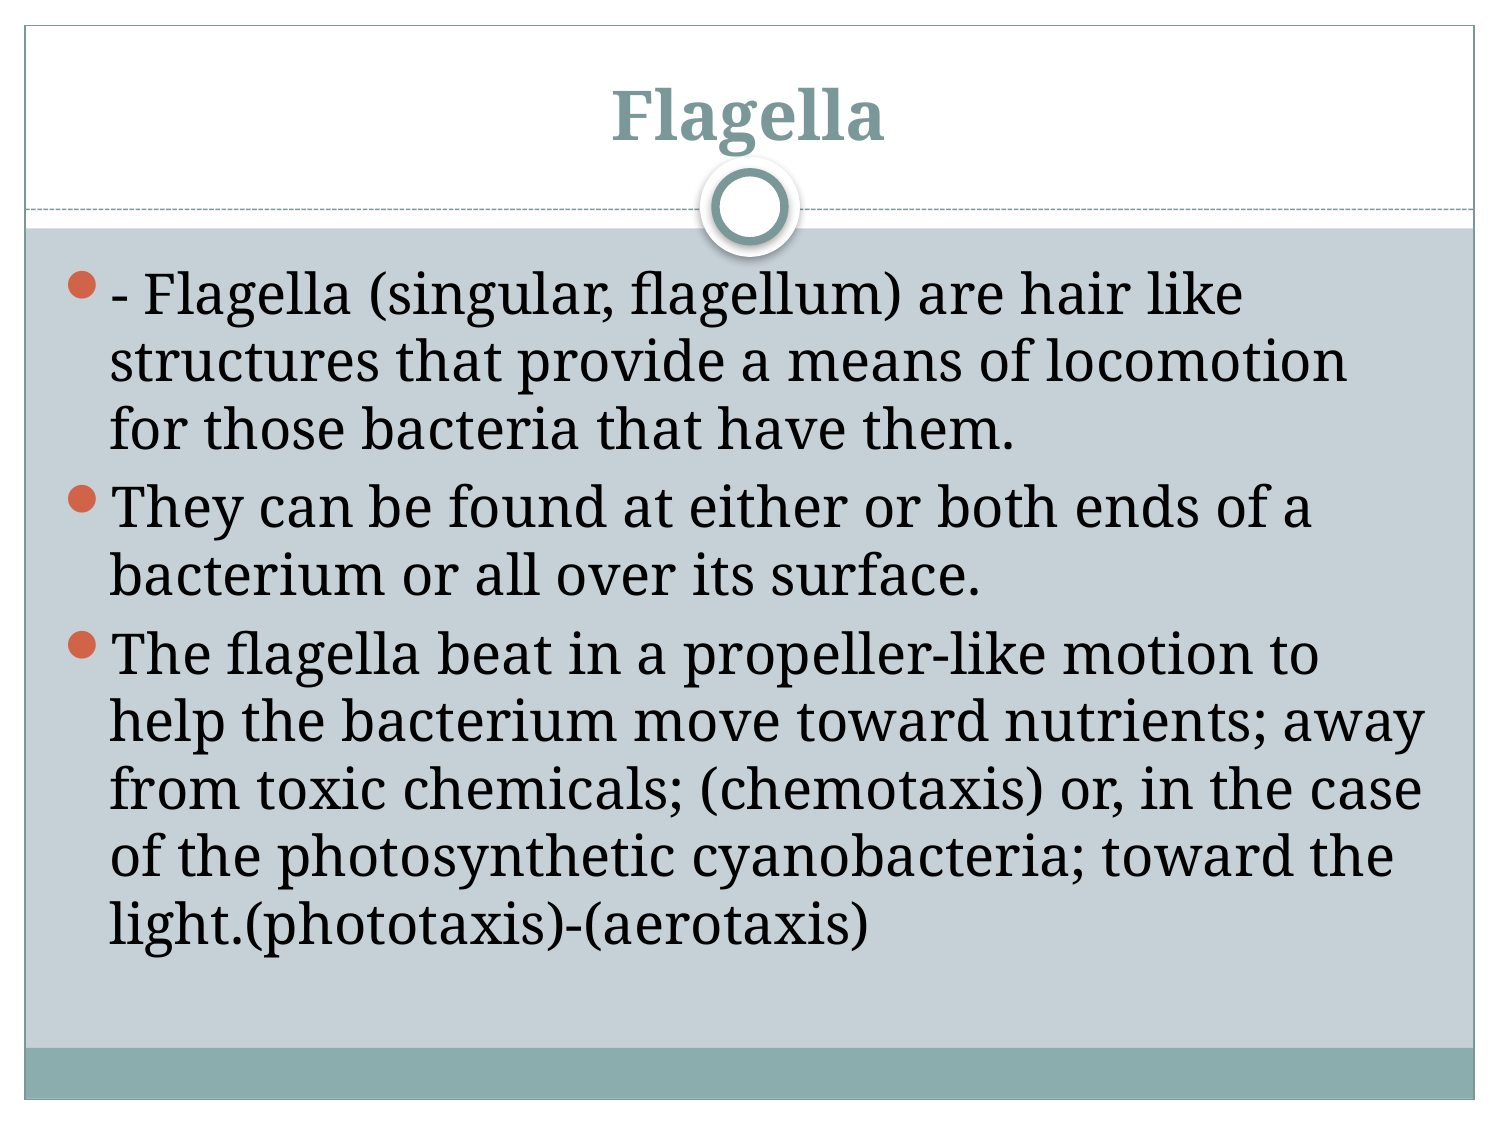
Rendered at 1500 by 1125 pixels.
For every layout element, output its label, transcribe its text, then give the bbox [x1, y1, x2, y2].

list - Flagella (singular, flagellum) are hair like structures that provide a means of locomotion for those bacteria that have them. They can be found at either or both ends of a bacterium or all over its surface. The flagella beat in a propeller-like motion to help the bacterium move toward nutrients; away from toxic chemicals; (chemotaxis) or, in the case of the photosynthetic cyanobacteria; toward the light.(phototaxis)-(aerotaxis) [49, 250, 1445, 1001]
title Flagella [49, 37, 1450, 162]
